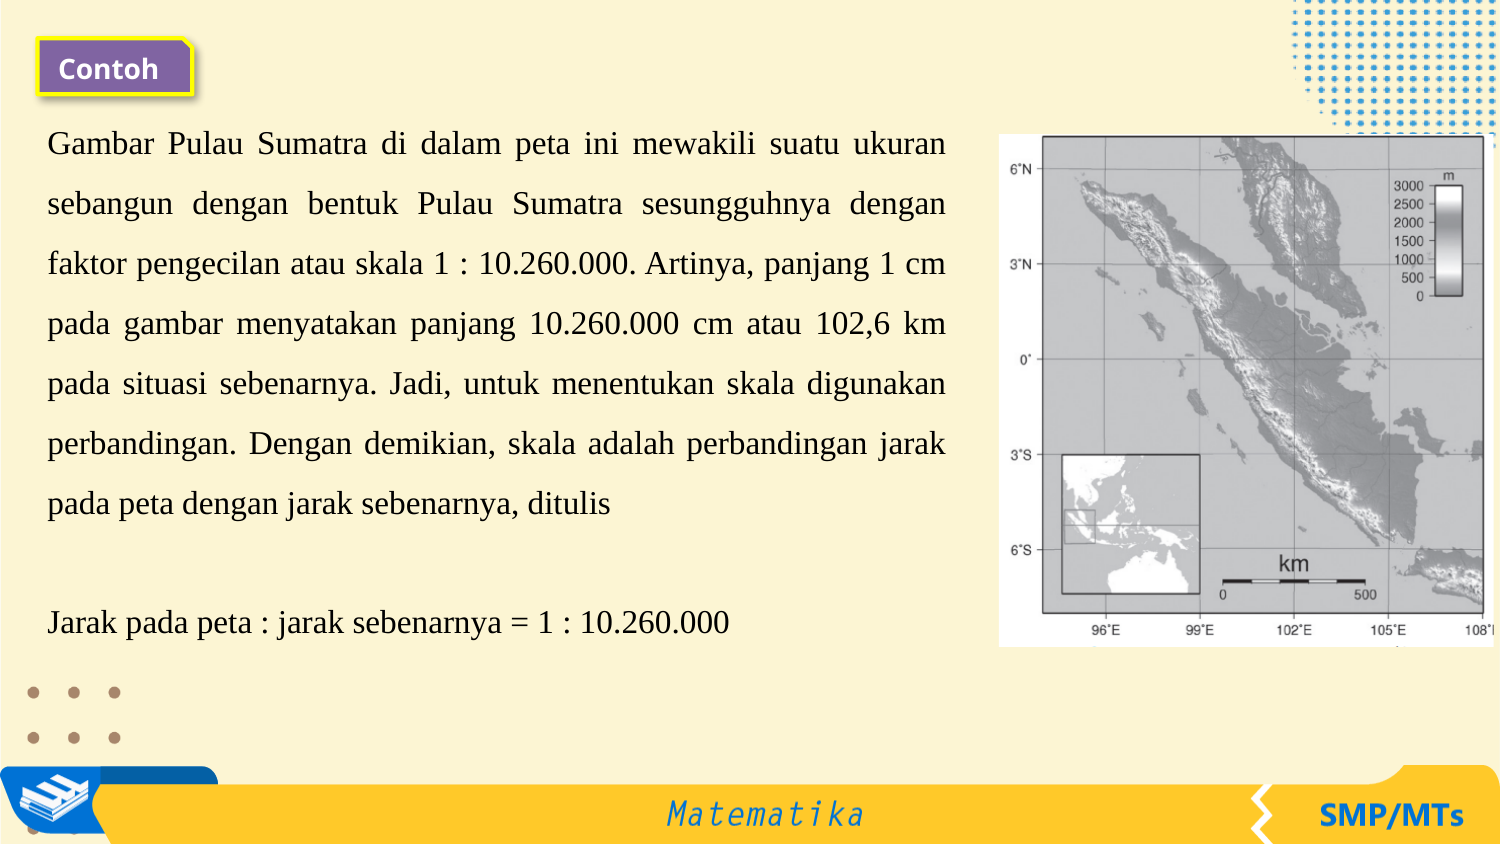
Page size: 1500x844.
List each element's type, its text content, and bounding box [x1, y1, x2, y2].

text_box Contoh [35, 36, 195, 97]
picture [0, 0, 1500, 844]
